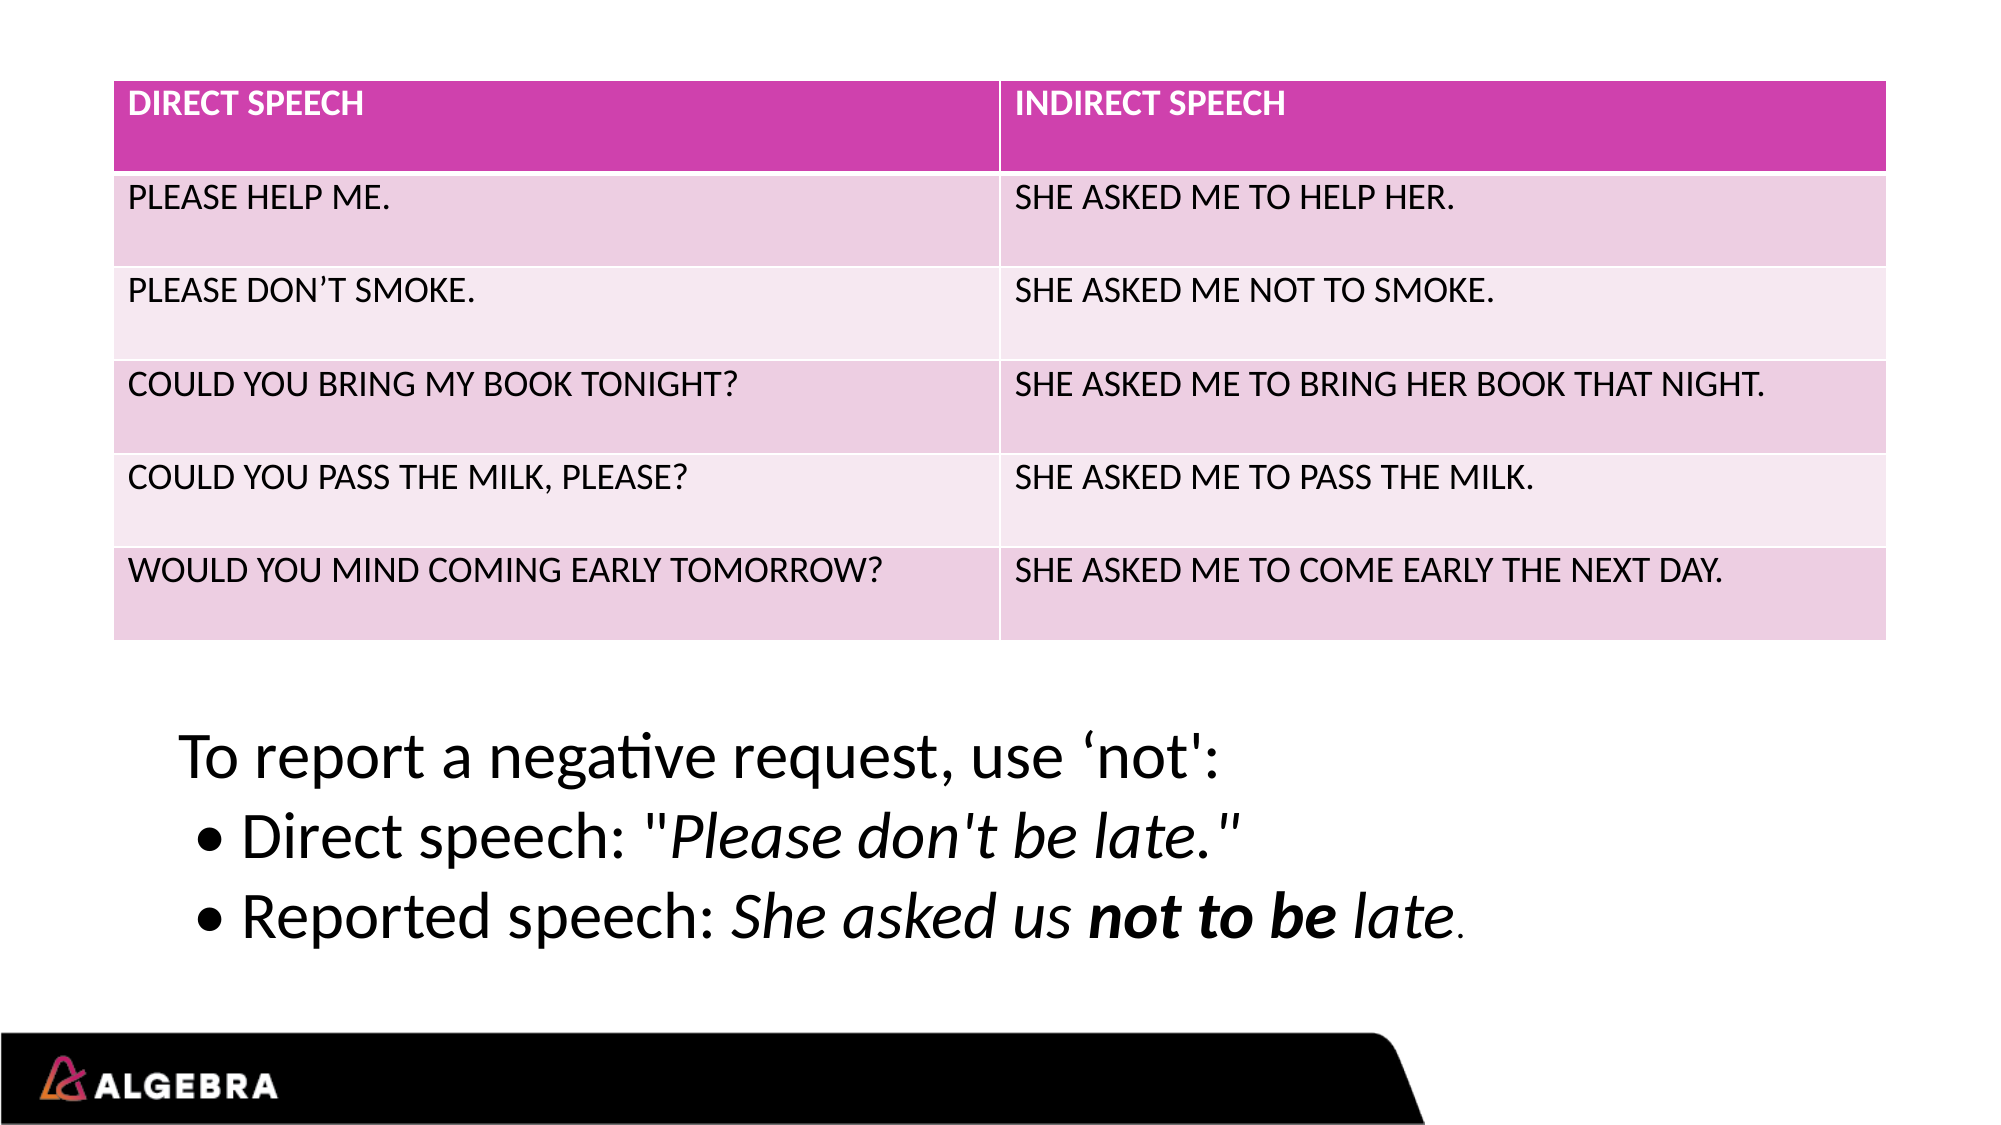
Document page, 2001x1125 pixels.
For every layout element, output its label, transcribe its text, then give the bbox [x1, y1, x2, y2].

table_cell COULD YOU PASS THE MILK, PLEASE? [114, 455, 999, 546]
table_cell WOULD YOU MIND COMING EARLY TOMORROW? [114, 548, 999, 640]
table_cell SHE ASKED ME TO PASS THE MILK. [1001, 455, 1886, 546]
table_cell SHE ASKED ME TO COME EARLY THE NEXT DAY. [1001, 548, 1886, 640]
table_cell PLEASE DON’T SMOKE. [114, 268, 999, 359]
table_cell SHE ASKED ME NOT TO SMOKE. [1001, 268, 1886, 359]
table_header DIRECT SPEECH [114, 81, 999, 171]
table_header INDIRECT SPEECH [1001, 81, 1886, 171]
table_cell SHE ASKED ME TO BRING HER BOOK THAT NIGHT. [1001, 361, 1886, 453]
text_box To report a negative request, use ‘not': • Direct speech: "Please don't be late." • Reported speech: She asked us not to be late. [163, 704, 1638, 959]
table_cell SHE ASKED ME TO HELP HER. [1001, 176, 1886, 266]
table_cell COULD YOU BRING MY BOOK TONIGHT? [114, 361, 999, 453]
table_cell PLEASE HELP ME. [114, 176, 999, 266]
picture [0, 1032, 1425, 1125]
